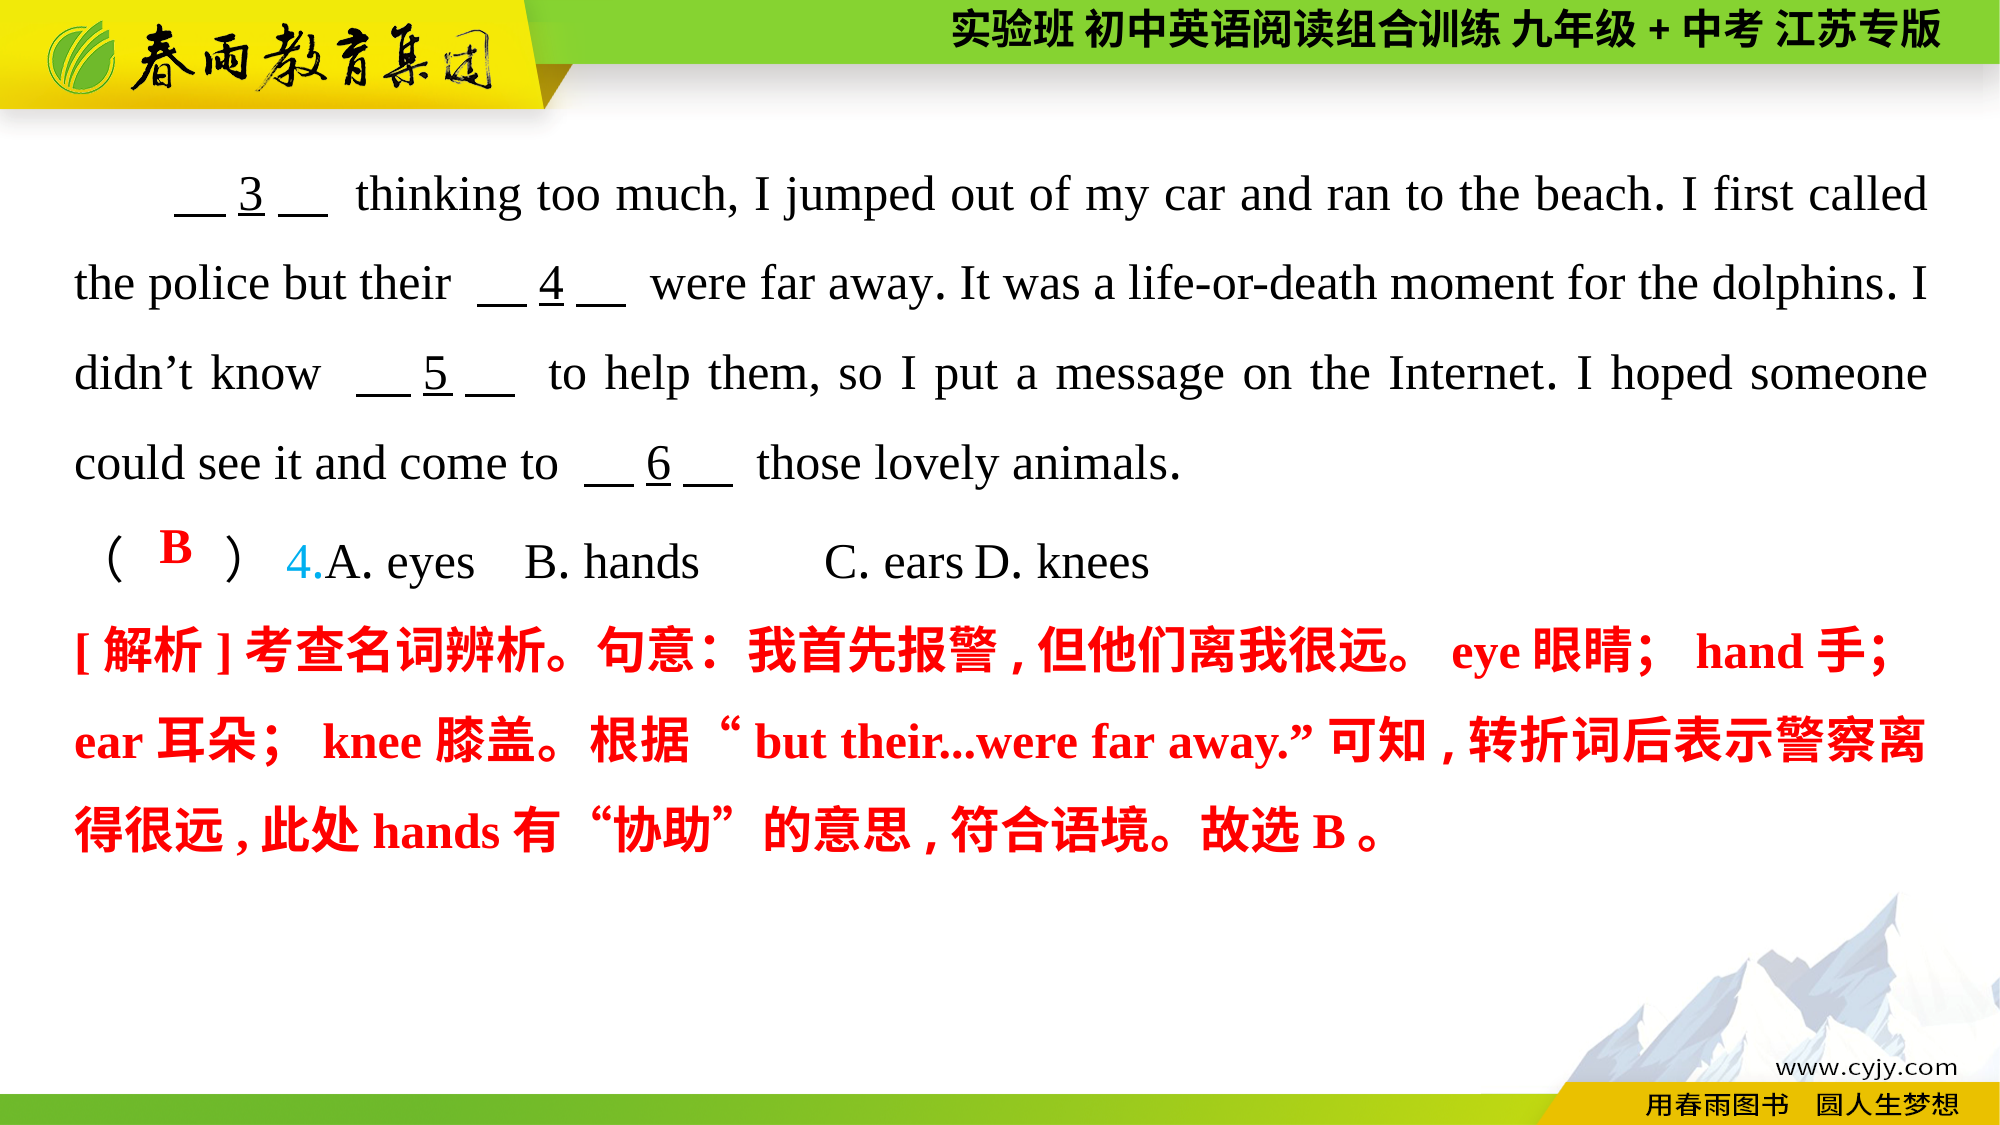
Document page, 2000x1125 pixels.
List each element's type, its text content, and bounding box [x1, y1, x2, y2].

list 3 thinking too much, I jumped out of my car and ran to the beach. I first called the police but their 4 were far away. It was a life-or-death moment for the dolphins. I didn’t know 5 to help them, so I put a message on the Internet. I hoped someone could see it and come to 6 those lovely animals. [59, 122, 1944, 490]
picture [0, 0, 2000, 1125]
text_box B [131, 505, 208, 581]
text_box [解析]考查名词辨析。句意：我首先报警,但他们离我很远。eye眼睛；hand手；ear耳朵；knee膝盖。根据“but their...were far away.”可知,转折词后表示警察离得很远,此处hands有“协助”的意思,符合语境。故选B。 [59, 581, 1944, 867]
text_box （ ）4.A. eyes B. hands C. ears D. knees [59, 491, 1944, 581]
